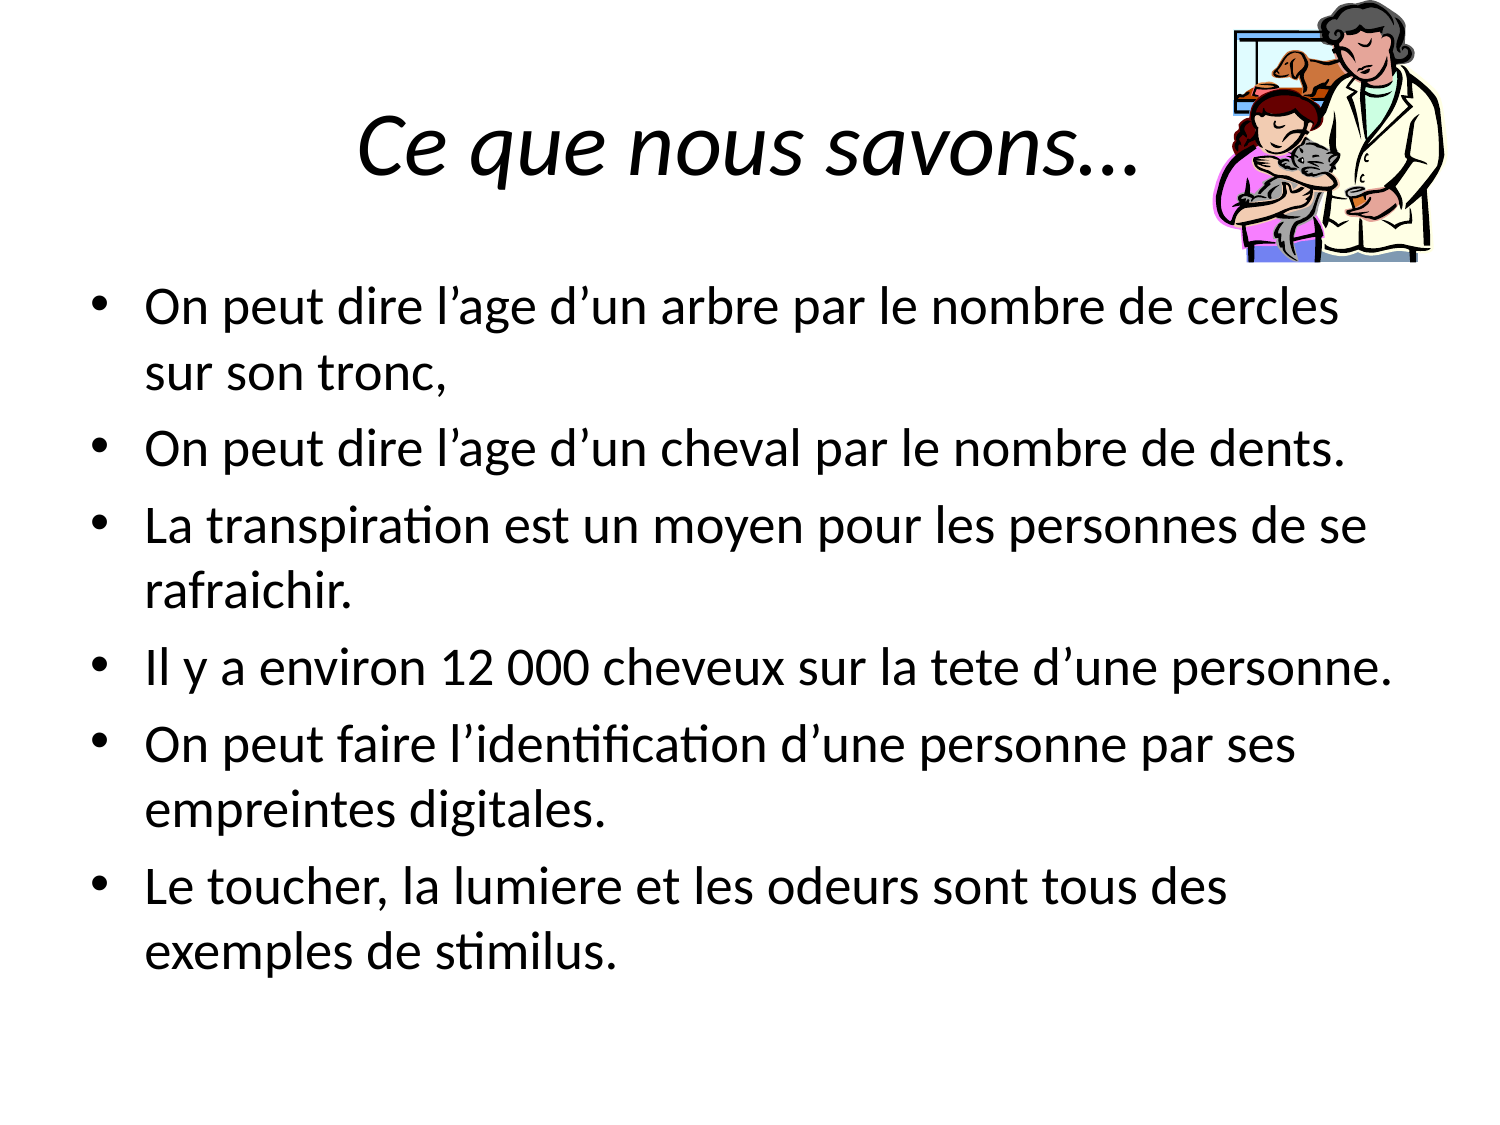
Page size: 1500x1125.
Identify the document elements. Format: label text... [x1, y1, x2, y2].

list On peut dire l’age d’un arbre par le nombre de cercles sur son tronc, On peut dire l’age d’un cheval par le nombre de dents. La transpiration est un moyen pour les personnes de se rafraichir. Il y a environ 12 000 cheveux sur la tete d’une personne. On peut faire l’identification d’une personne par ses empreintes digitales. Le toucher, la lumiere et les odeurs sont tous des exemples de stimilus. [75, 262, 1425, 1005]
title Ce que nous savons… [75, 45, 1207, 233]
picture [1212, 0, 1451, 263]
